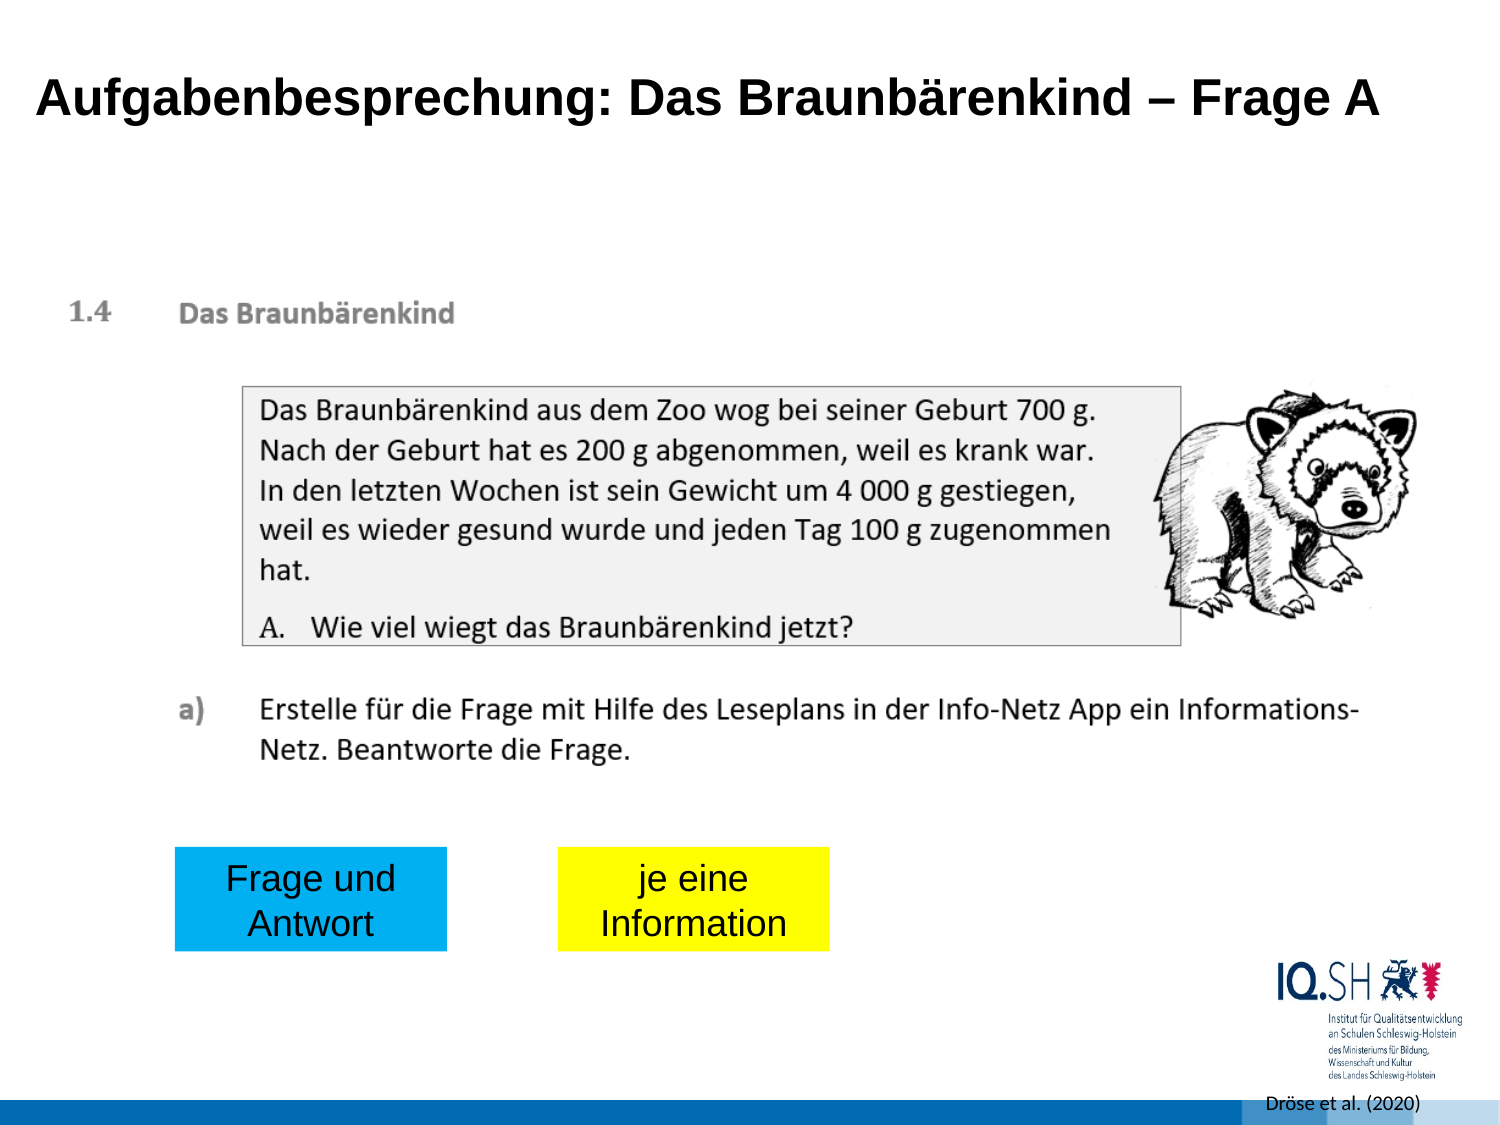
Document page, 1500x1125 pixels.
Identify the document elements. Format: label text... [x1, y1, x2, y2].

picture [59, 292, 1428, 777]
text_box je eine Information [557, 846, 830, 952]
picture [1278, 959, 1462, 1081]
text_box Frage und Antwort [174, 846, 447, 952]
picture [0, 1100, 1500, 1125]
text_box Dröse et al. (2020) [1251, 1084, 1500, 1123]
title Aufgabenbesprechung: Das Braunbärenkind – Frage A [17, 54, 1400, 136]
